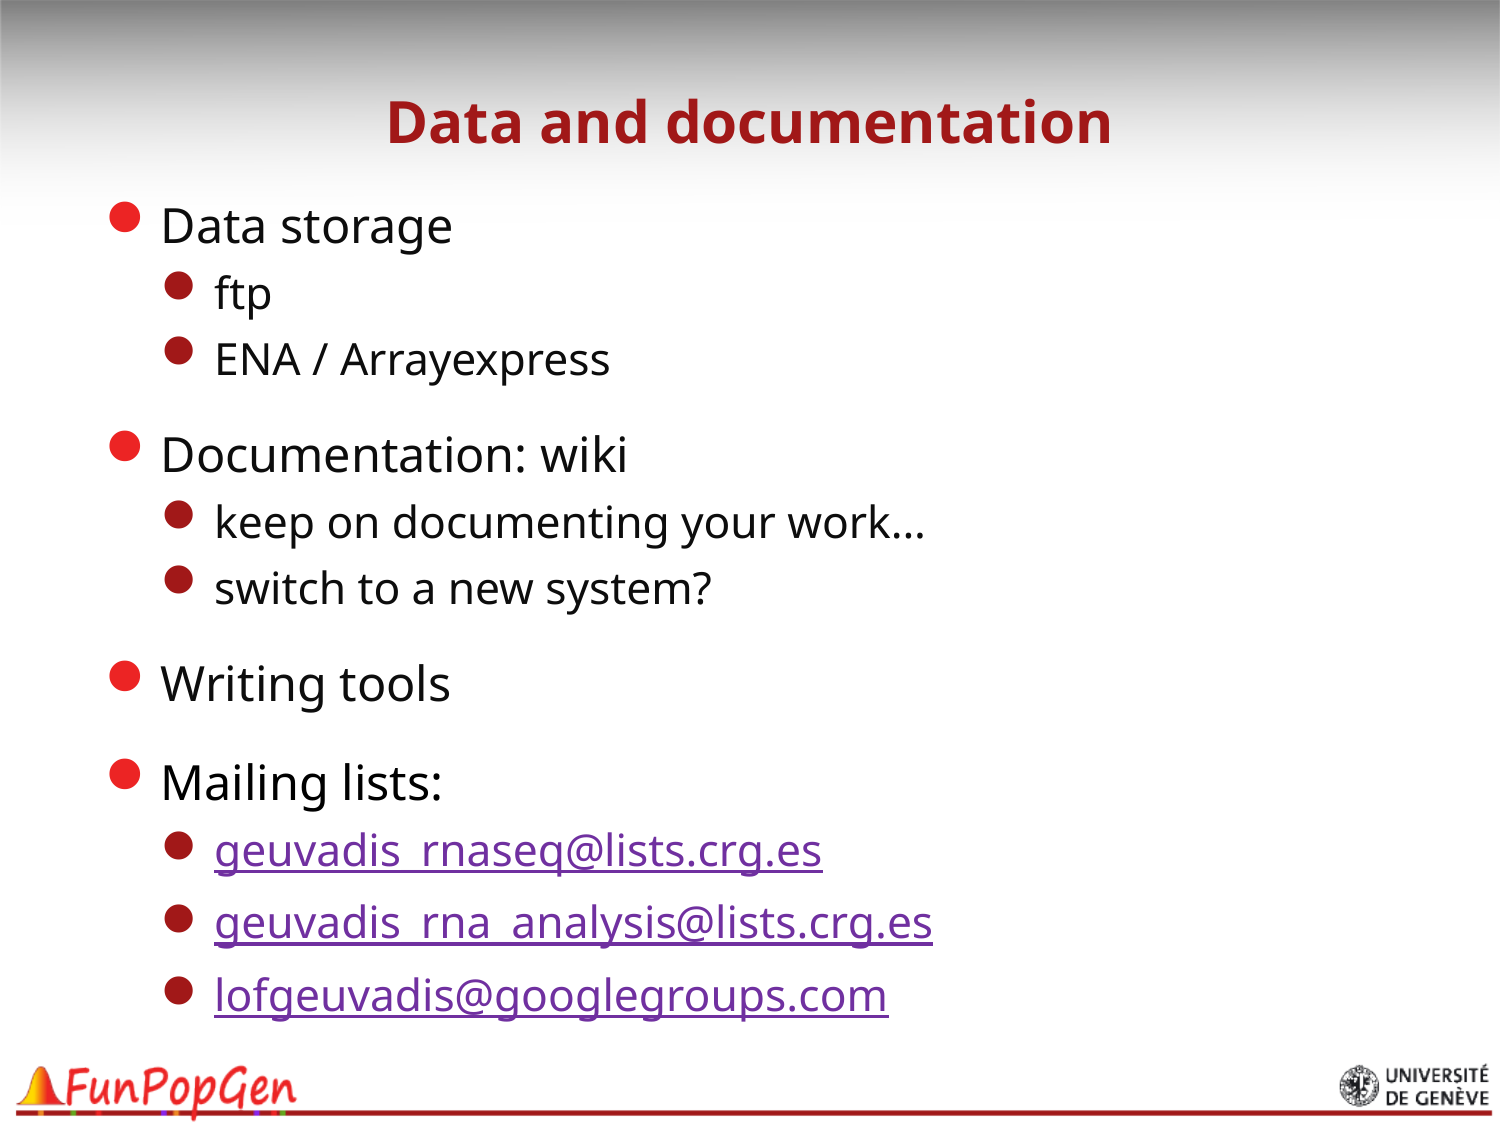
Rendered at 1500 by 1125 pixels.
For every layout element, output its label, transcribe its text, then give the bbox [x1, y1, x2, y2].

list Data storage ftp ENA / Arrayexpress Documentation: wiki keep on documenting your work... switch to a new system? Writing tools Mailing lists: geuvadis_rnaseq@lists.crg.es geuvadis_rna_analysis@lists.crg.es lofgeuvadis@googlegroups.com [90, 187, 1410, 1038]
picture [0, 0, 1500, 1125]
title Data and documentation [90, 17, 1410, 163]
